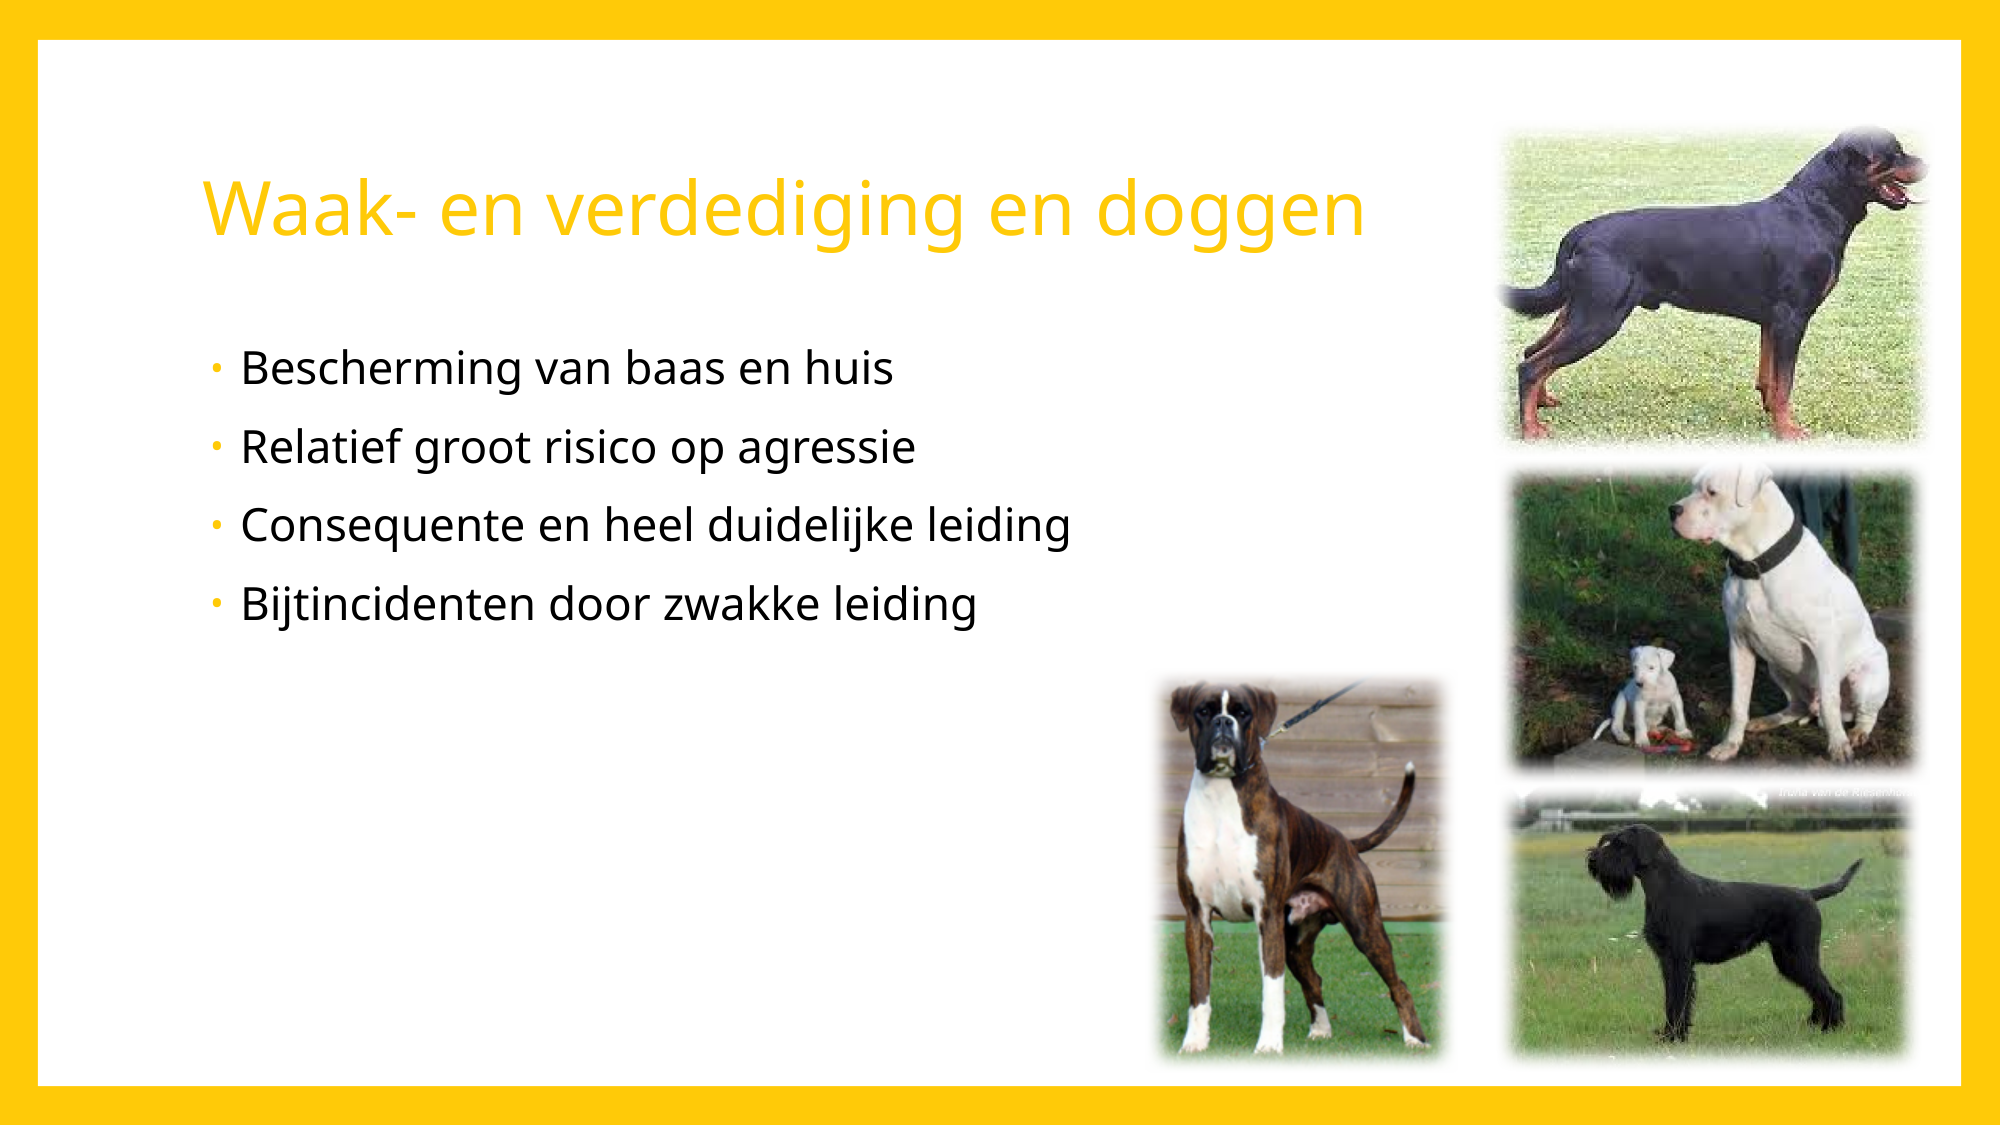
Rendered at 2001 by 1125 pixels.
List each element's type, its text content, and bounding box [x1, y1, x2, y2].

title Waak- en verdediging en doggen [187, 99, 1808, 323]
picture [1144, 668, 1458, 1074]
picture [1490, 119, 1937, 1073]
list Bescherming van baas en huis Relatief groot risico op agressie Consequente en heel duidelijke leiding Bijtincidenten door zwakke leiding [187, 337, 1489, 1000]
